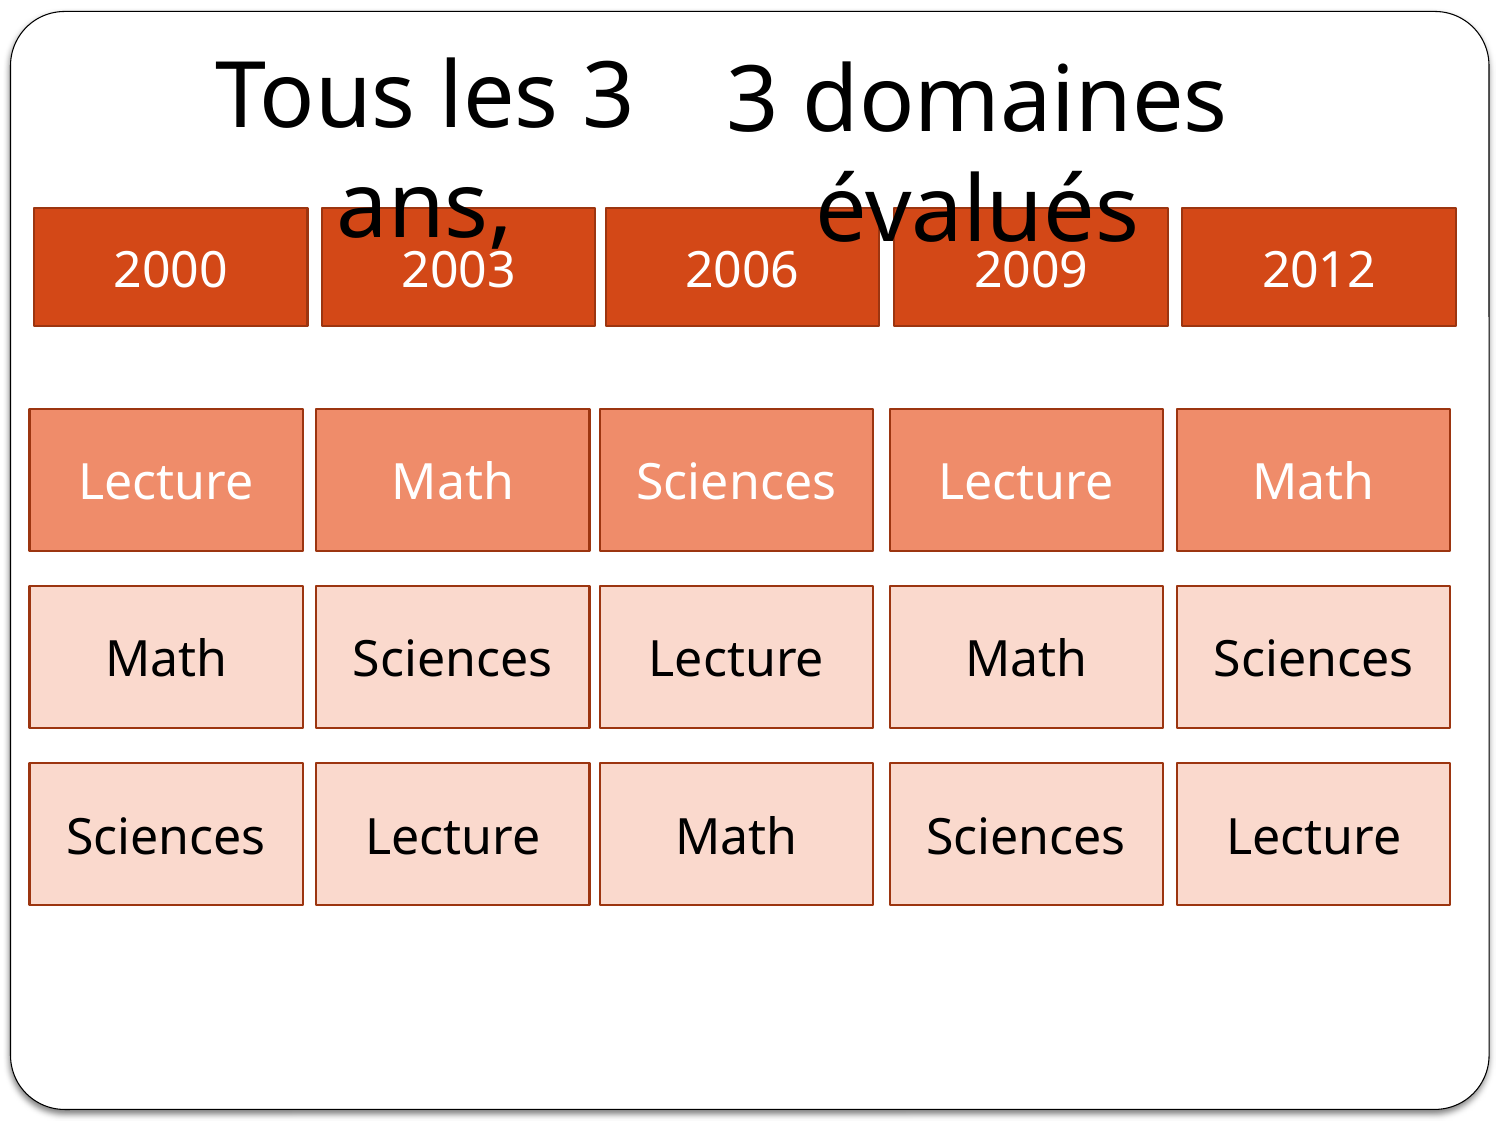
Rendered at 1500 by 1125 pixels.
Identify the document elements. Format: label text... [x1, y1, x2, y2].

text_box Sciences [1176, 585, 1451, 729]
text_box Math [1176, 408, 1451, 552]
text_box Sciences [889, 762, 1164, 906]
text_box Math [889, 585, 1164, 729]
text_box Math [599, 762, 874, 906]
text_box Lecture [1176, 762, 1451, 906]
text_box Sciences [599, 408, 874, 552]
text_box Lecture [315, 762, 591, 906]
text_box 2003 [321, 264, 596, 327]
text_box 2006 [605, 264, 880, 327]
text_box 2000 [33, 207, 309, 327]
text_box Sciences [315, 585, 591, 729]
text_box 2012 [1181, 207, 1457, 327]
text_box Lecture [889, 408, 1164, 552]
text_box 3 domaines évalués [632, 32, 1323, 267]
text_box Math [315, 408, 591, 552]
text_box Lecture [599, 585, 874, 729]
text_box Lecture [28, 408, 304, 552]
text_box 2009 [893, 267, 1169, 327]
text_box Tous les 3 ans, [141, 28, 710, 264]
text_box Math [28, 585, 304, 729]
text_box Sciences [28, 762, 304, 906]
